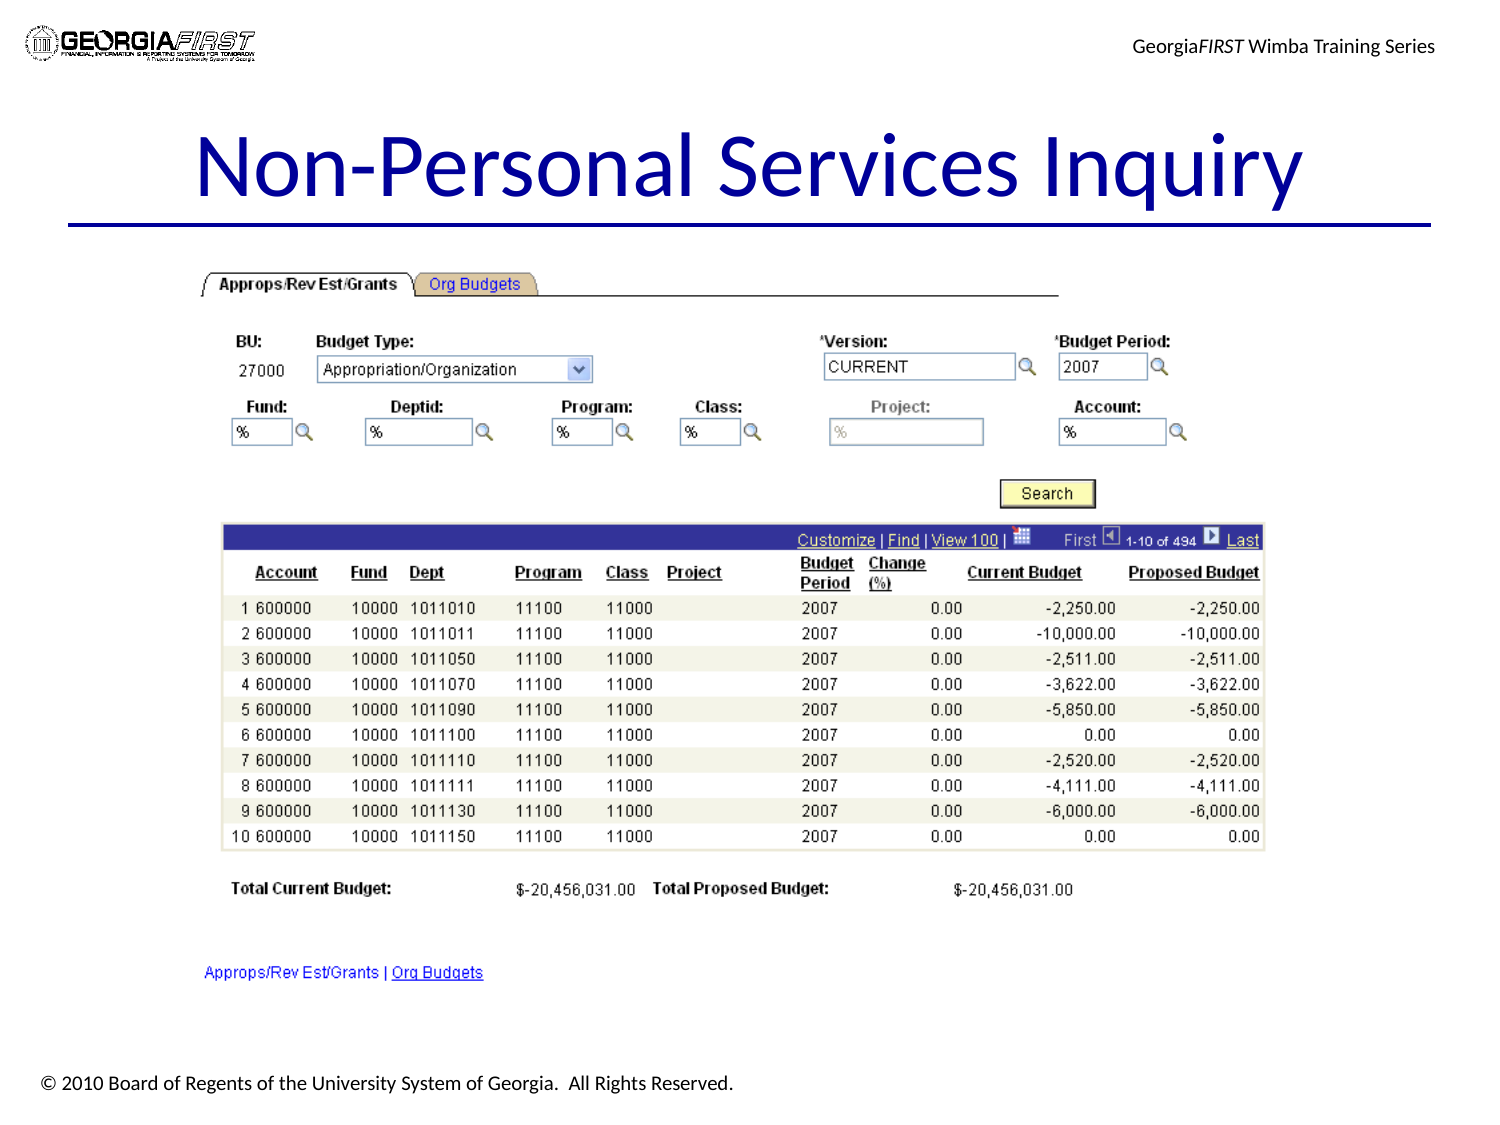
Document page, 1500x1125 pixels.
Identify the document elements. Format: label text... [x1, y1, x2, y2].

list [193, 262, 1307, 1006]
title Non-Personal Services Inquiry [75, 87, 1425, 233]
picture [24, 24, 255, 63]
